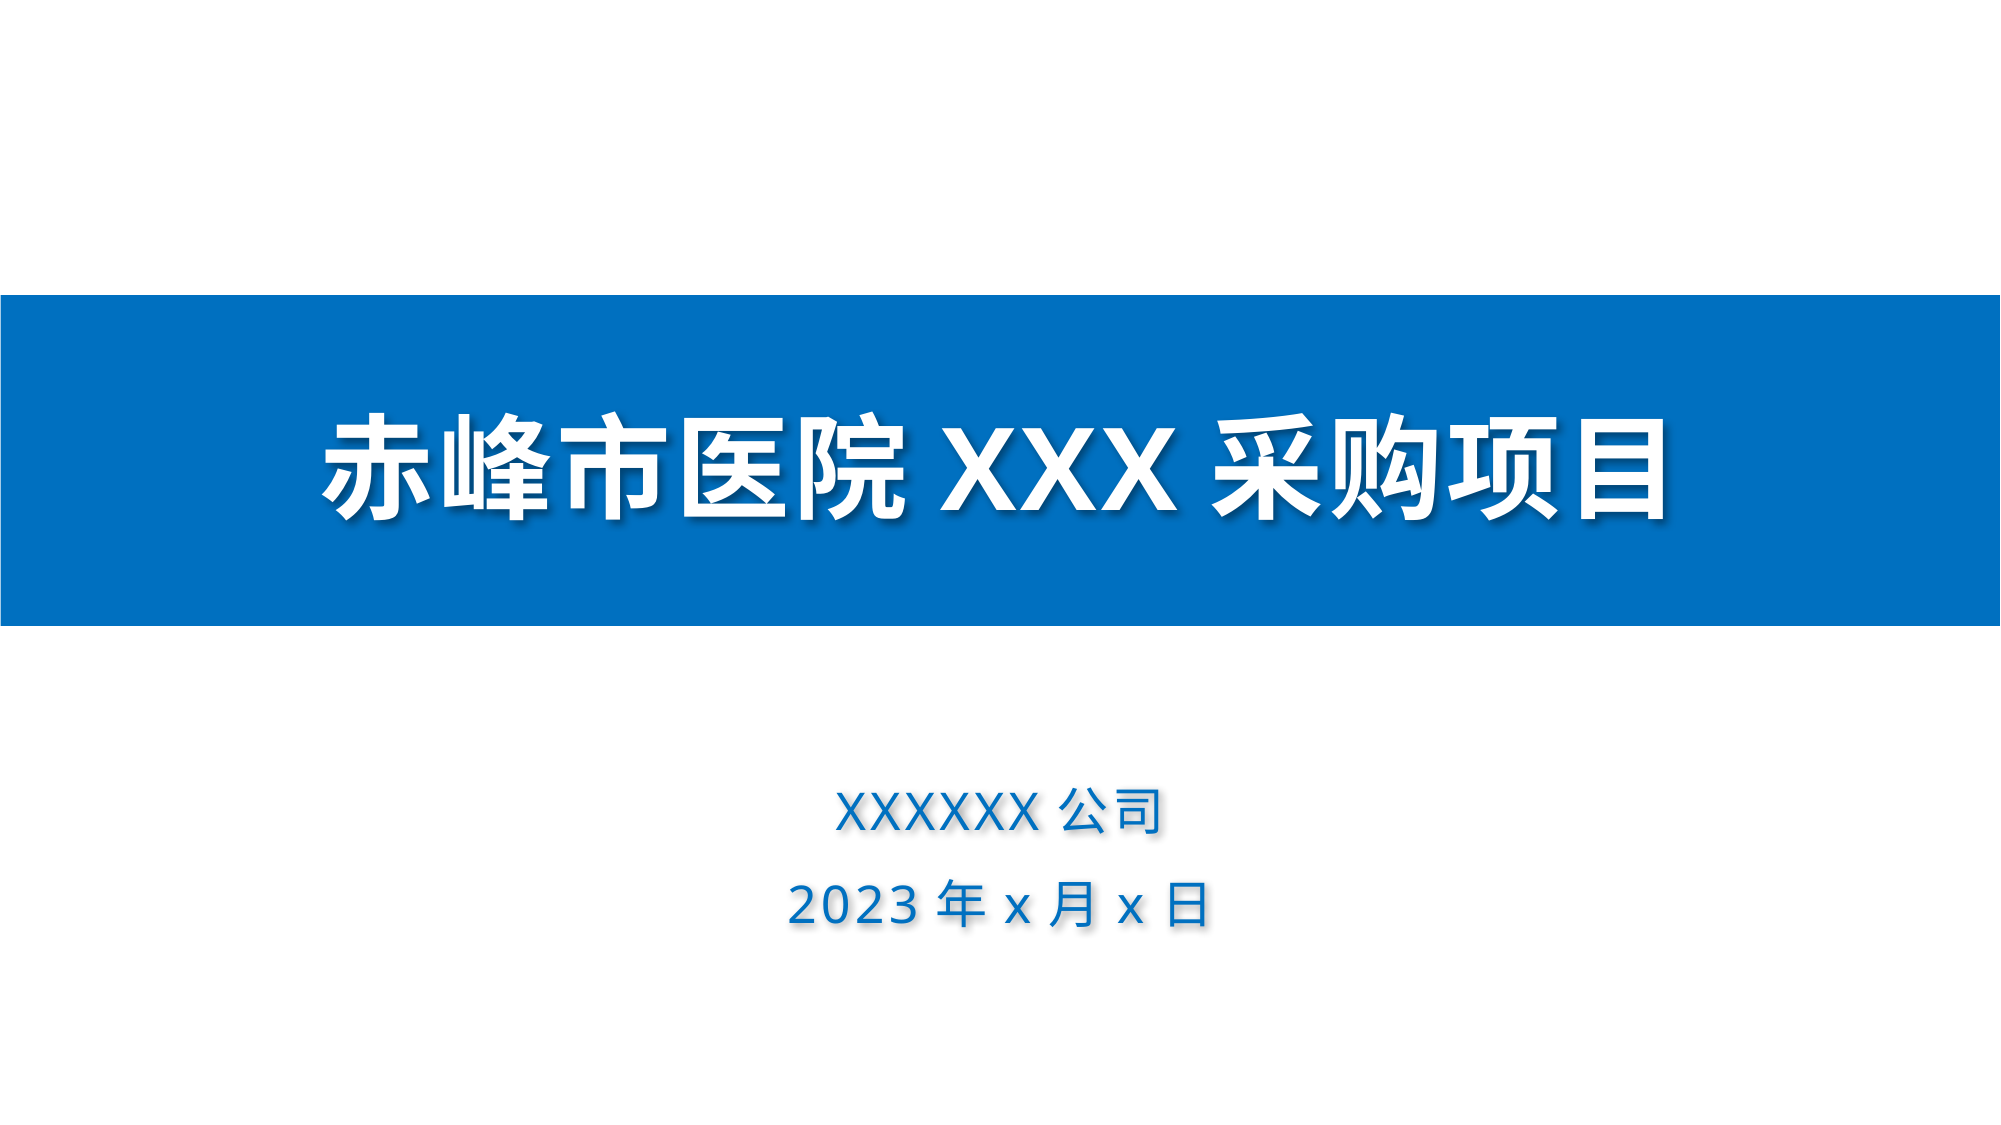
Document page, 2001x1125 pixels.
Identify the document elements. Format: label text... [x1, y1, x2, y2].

text_box [0, 295, 35, 626]
text_box [1974, 295, 2000, 626]
text_box XXXXXX公司 2023年x月x日 [503, 739, 1496, 942]
text_box 赤峰市医院XXX采购项目 [32, 296, 1967, 654]
